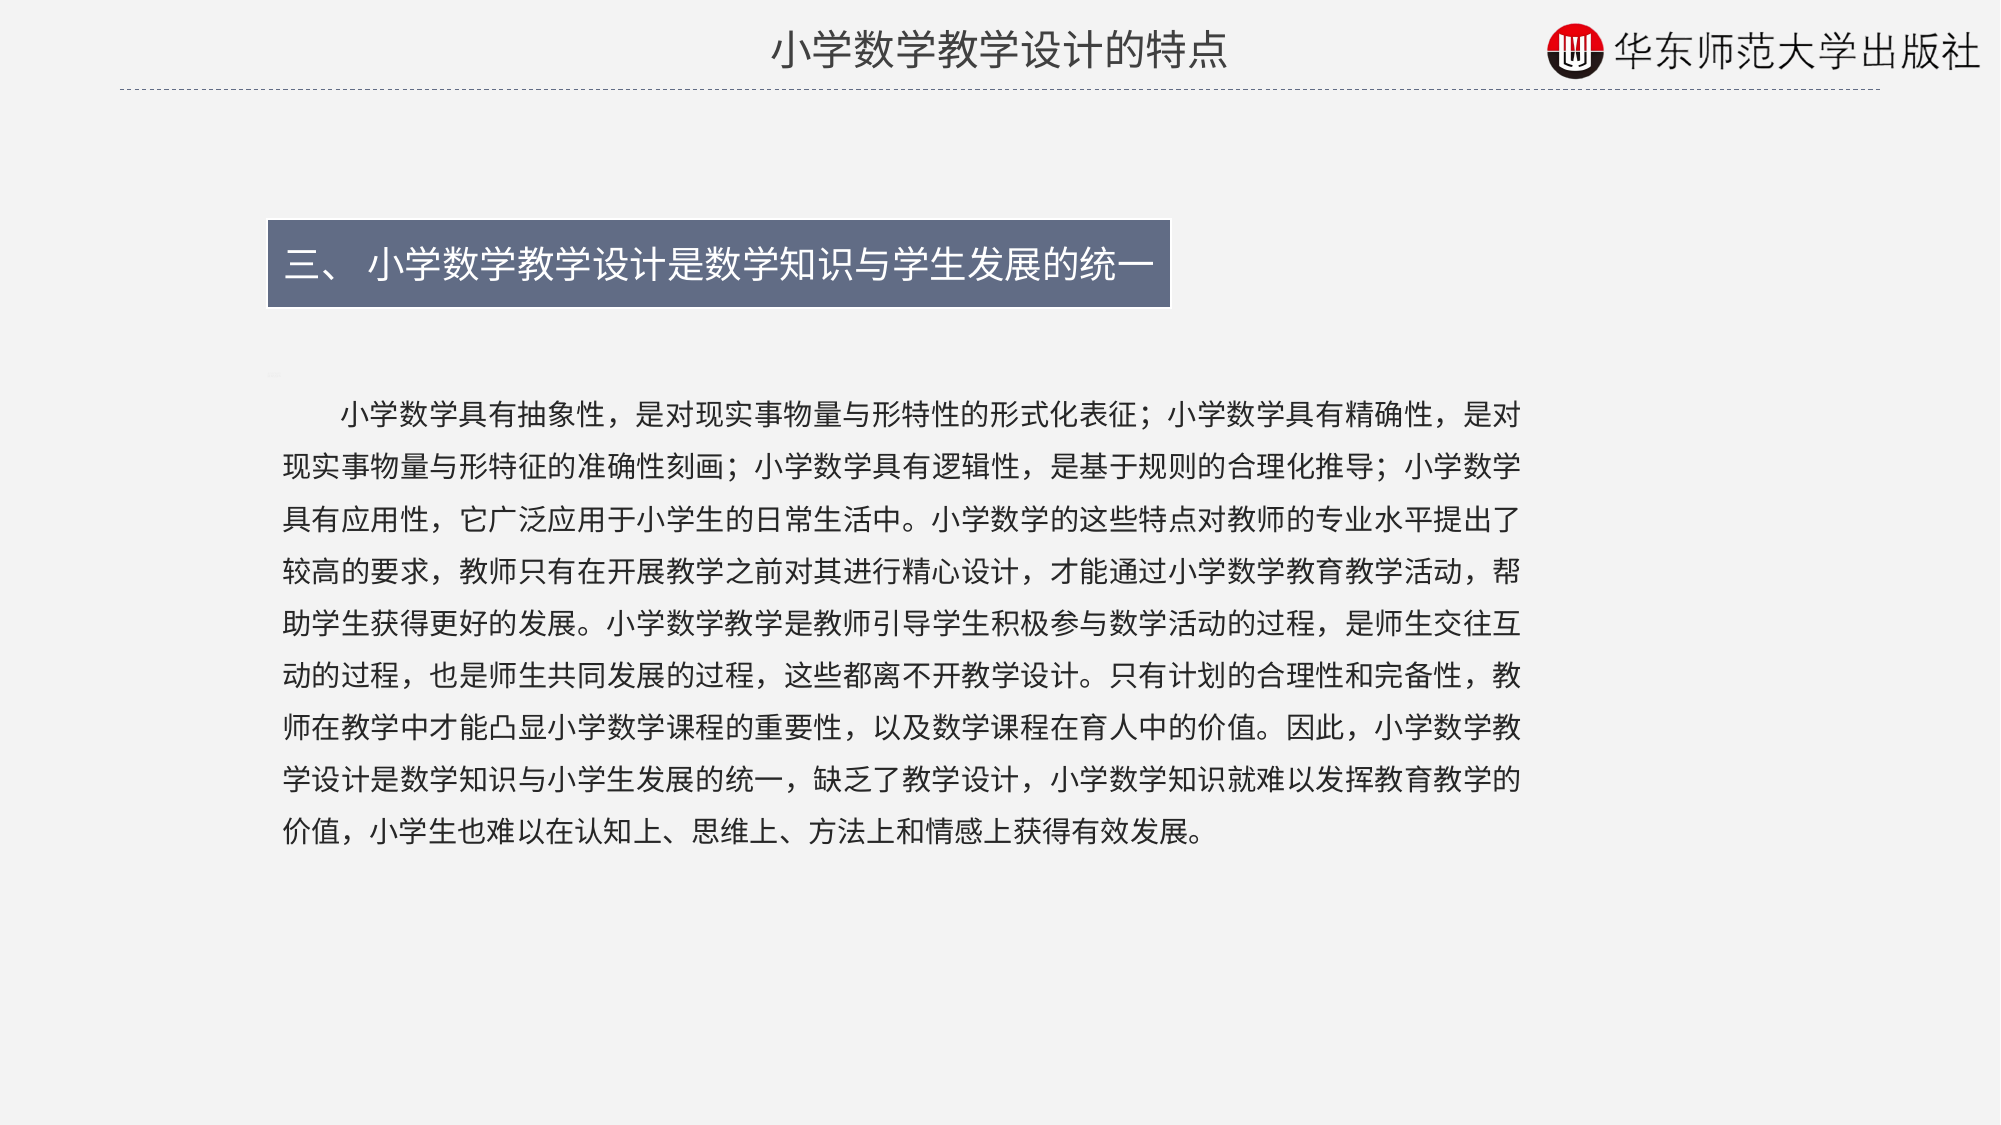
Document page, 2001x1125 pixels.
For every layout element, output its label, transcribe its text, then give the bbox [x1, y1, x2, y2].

text_box 三、 小学数学教学设计是数学知识与学生发展的统一 [266, 218, 1172, 309]
text_box 小学数学教学设计的特点 [680, 23, 1320, 74]
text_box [1536, 13, 1989, 83]
text_box 小学数学具有抽象性，是对现实事物量与形特性的形式化表征；小学数学具有精确性，是对现实事物量与形特征的准确性刻画；小学数学具有逻辑性，是基于规则的合理化推导；小学数学具有应用性，它广泛应用于小学生的日常生活中。小学数学的这些特点对教师的专业水平提出了较高的要求，教师只有在开展教学之前对其进行精心设计，才能通过小学数学教育教学活动，帮助学生获得更好的发展。小学数学教学是教师引导学生积极参与数学活动的过程，是师生交往互动的过程，也是师生共同发展的过程，这些都离不开教学设计。只有计划的合理性和完备性，教师在教学中才能凸显小学数学课程的重要性，以及数学课程在育人中的价值。因此，小学数学教学设计是数学知识与小学生发展的统一，缺乏了教学设计，小学数学知识就难以发挥教育教学的价值，小学生也难以在认知上、思维上、方法上和情感上获得有效发展。 [267, 372, 1537, 856]
